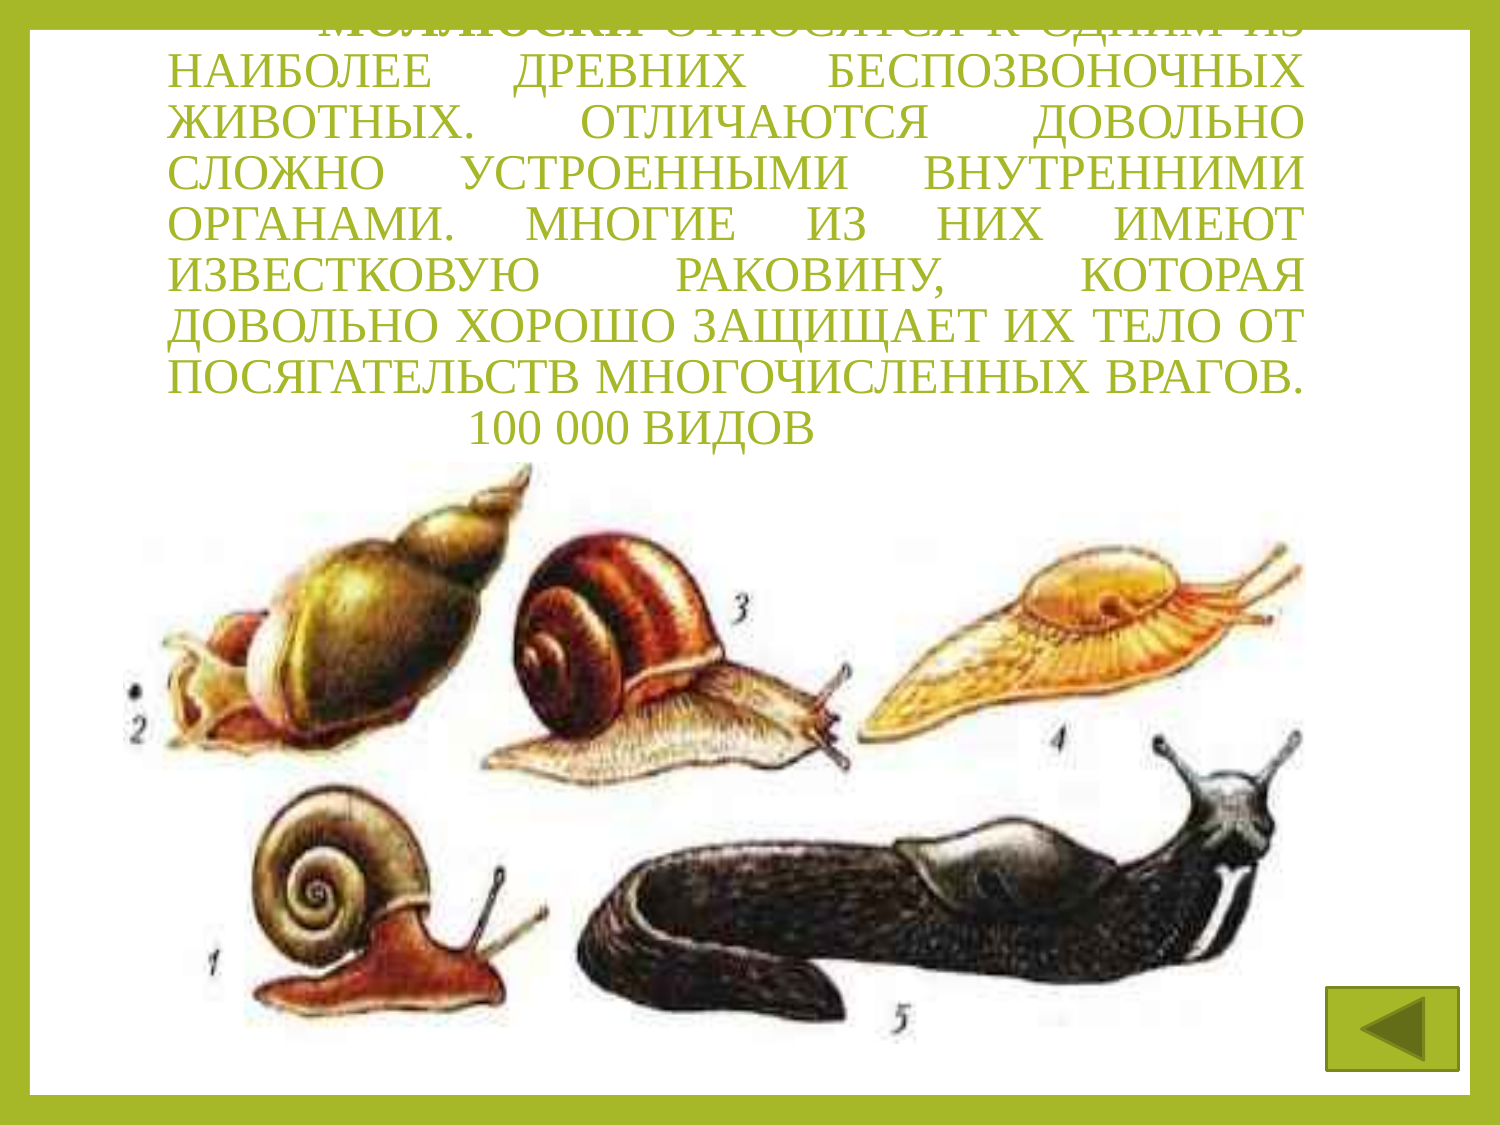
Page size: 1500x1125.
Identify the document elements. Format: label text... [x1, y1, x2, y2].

text_box [1325, 986, 1460, 1072]
title Моллюски относятся к одним из наиболее древних беспозвоночных животных. Отличаются довольно сложно устроенными внутренними органами. Многие из них имеют известковую раковину, которая довольно хорошо защищает их тело от посягательств многочисленных врагов. 100 000 видов [152, 54, 1321, 463]
picture [123, 462, 1306, 1044]
